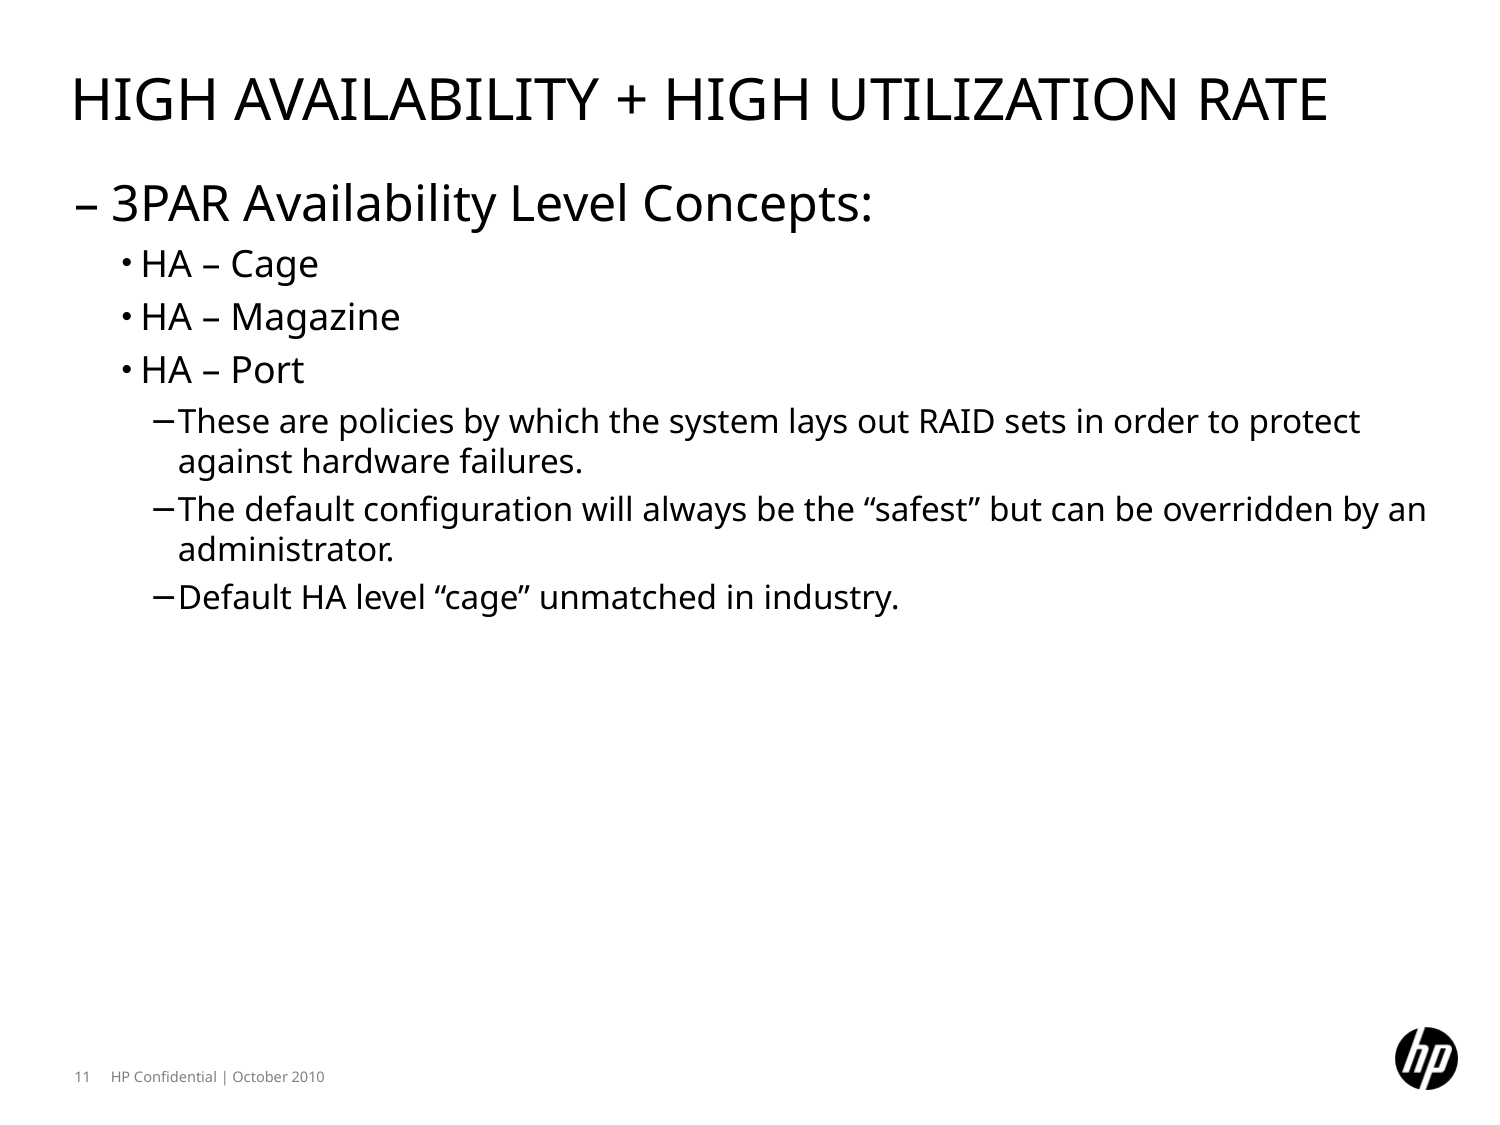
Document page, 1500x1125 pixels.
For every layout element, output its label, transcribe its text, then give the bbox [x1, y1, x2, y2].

picture [1393, 1025, 1460, 1092]
title High Availability + High Utilization Rate [55, 55, 1451, 128]
list 3PAR Availability Level Concepts: HA – Cage HA – Magazine HA – Port These are policies by which the system lays out RAID sets in order to protect against hardware failures. The default configuration will always be the “safest” but can be overridden by an administrator. Default HA level “cage” unmatched in industry. [59, 163, 1456, 1005]
